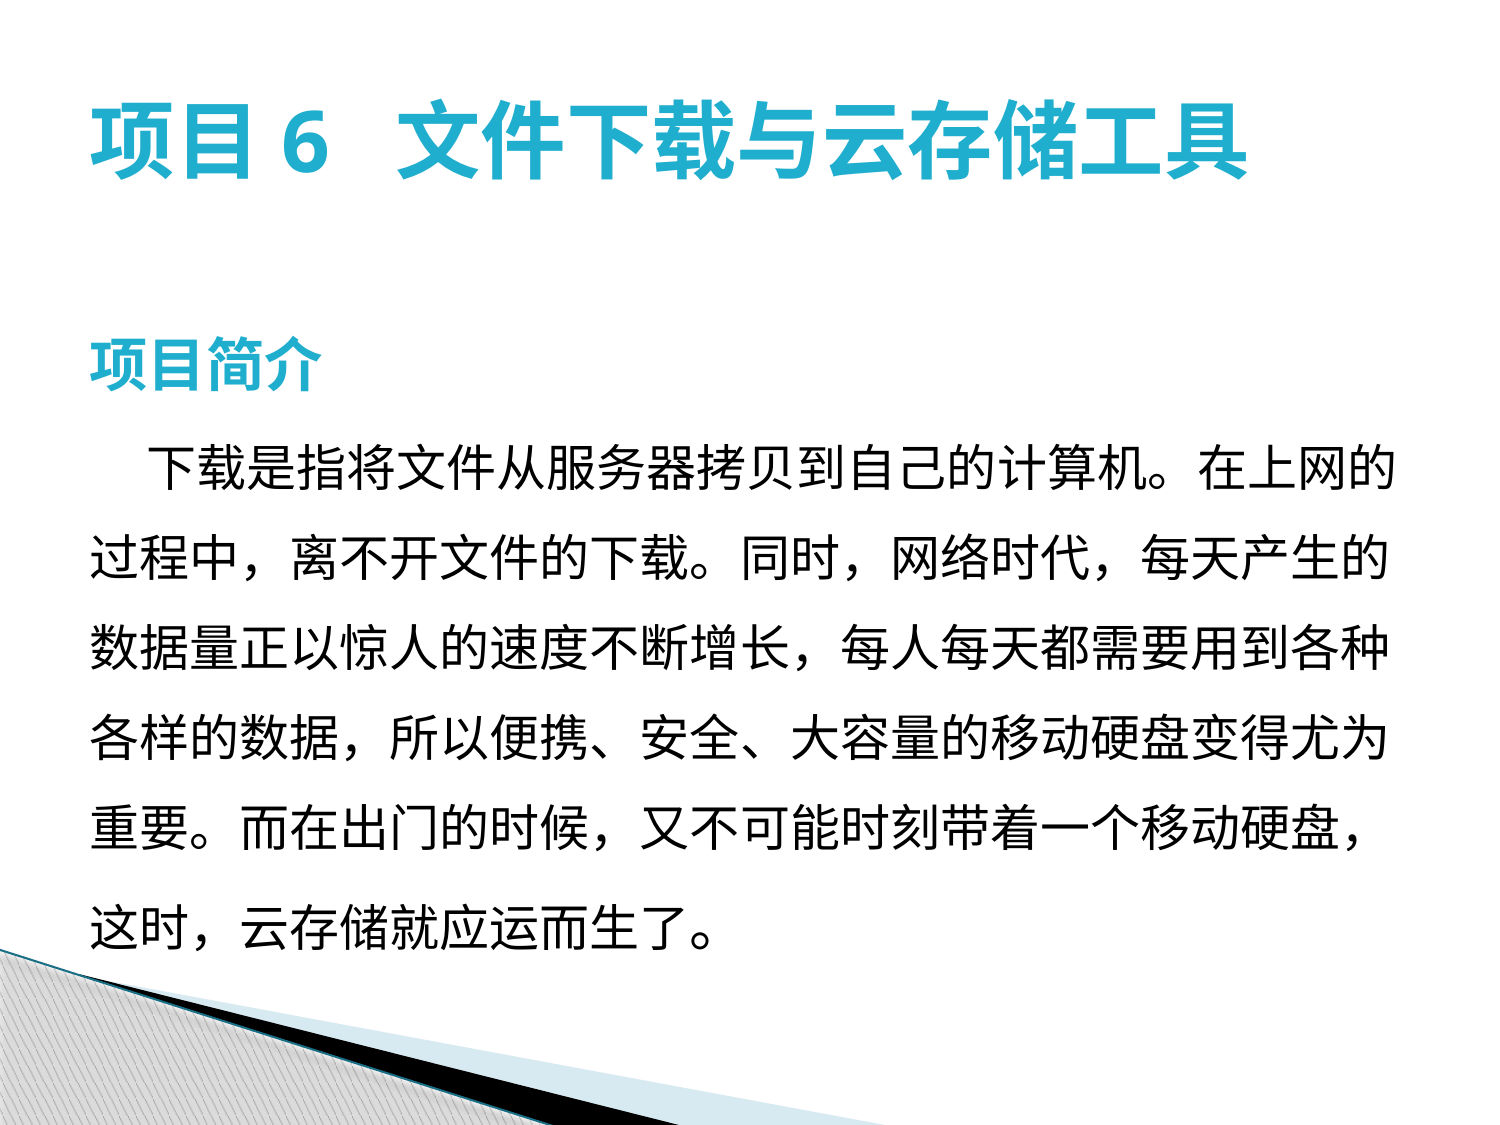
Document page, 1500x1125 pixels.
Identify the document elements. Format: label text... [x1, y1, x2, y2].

title 项目6 文件下载与云存储工具 [75, 45, 1425, 233]
list 项目简介 下载是指将文件从服务器拷贝到自己的计算机。在上网的过程中，离不开文件的下载。同时，网络时代，每天产生的数据量正以惊人的速度不断增长，每人每天都需要用到各种各样的数据，所以便携、安全、大容量的移动硬盘变得尤为重要。而在出门的时候，又不可能时刻带着一个移动硬盘，这时，云存储就应运而生了。 [75, 278, 1425, 1000]
